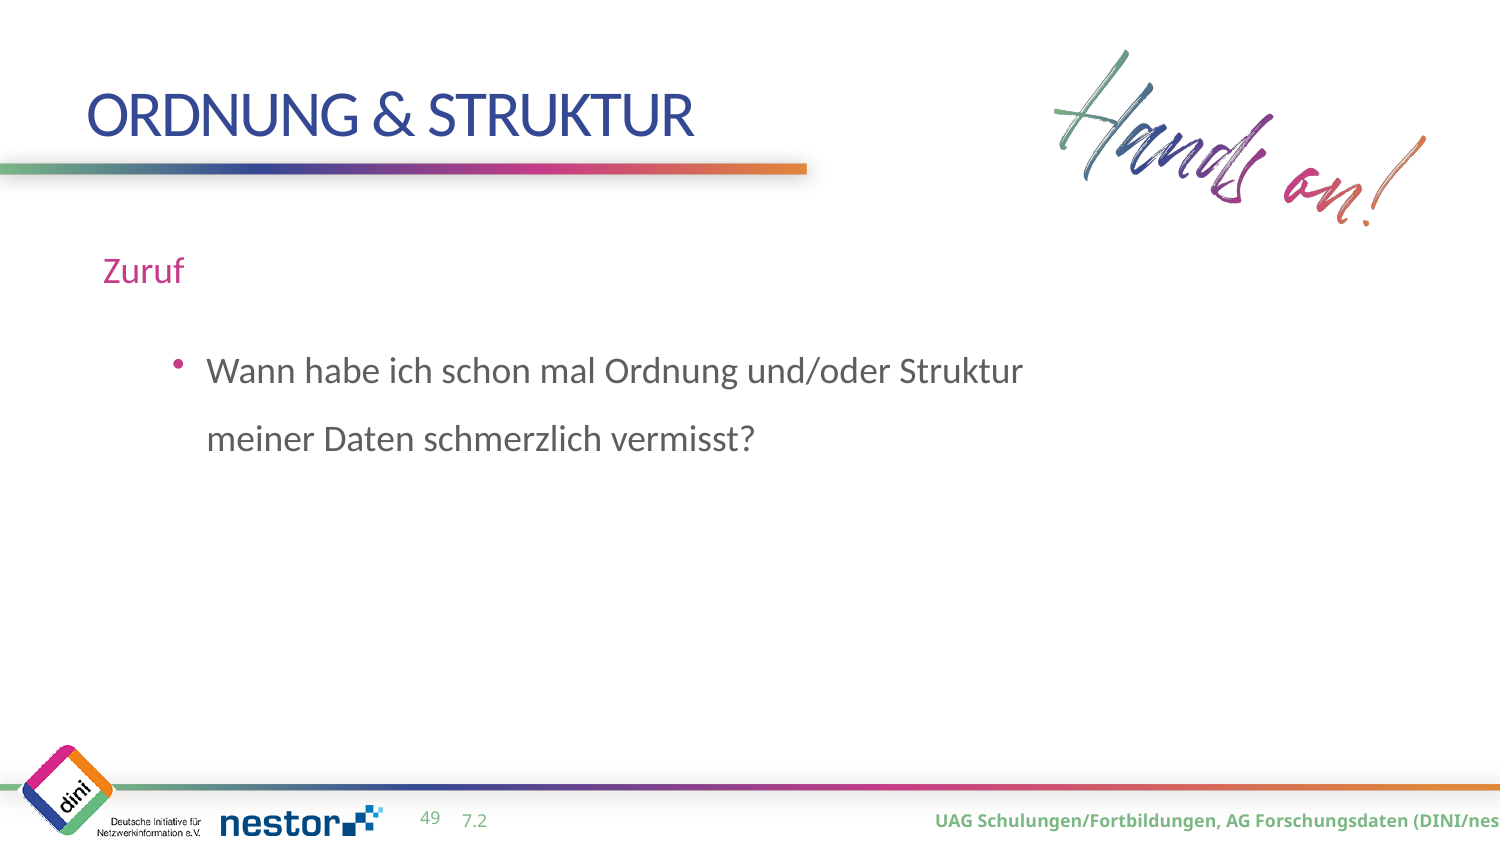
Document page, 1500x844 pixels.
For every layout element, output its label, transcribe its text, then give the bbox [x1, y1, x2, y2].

picture [1035, 49, 1426, 238]
slide_number 48 [406, 801, 454, 841]
picture [1423, 817, 1428, 825]
list Wann habe ich schon mal Ordnung und/oder Struktur meiner Daten schmerzlich vermisst? [157, 316, 1117, 773]
list Zuruf [88, 238, 1432, 301]
text_box 7.2 [433, 801, 502, 838]
title Ordnung & Struktur [77, 61, 1423, 158]
picture [0, 138, 837, 204]
picture [1280, 819, 1289, 825]
picture [0, 731, 1500, 844]
